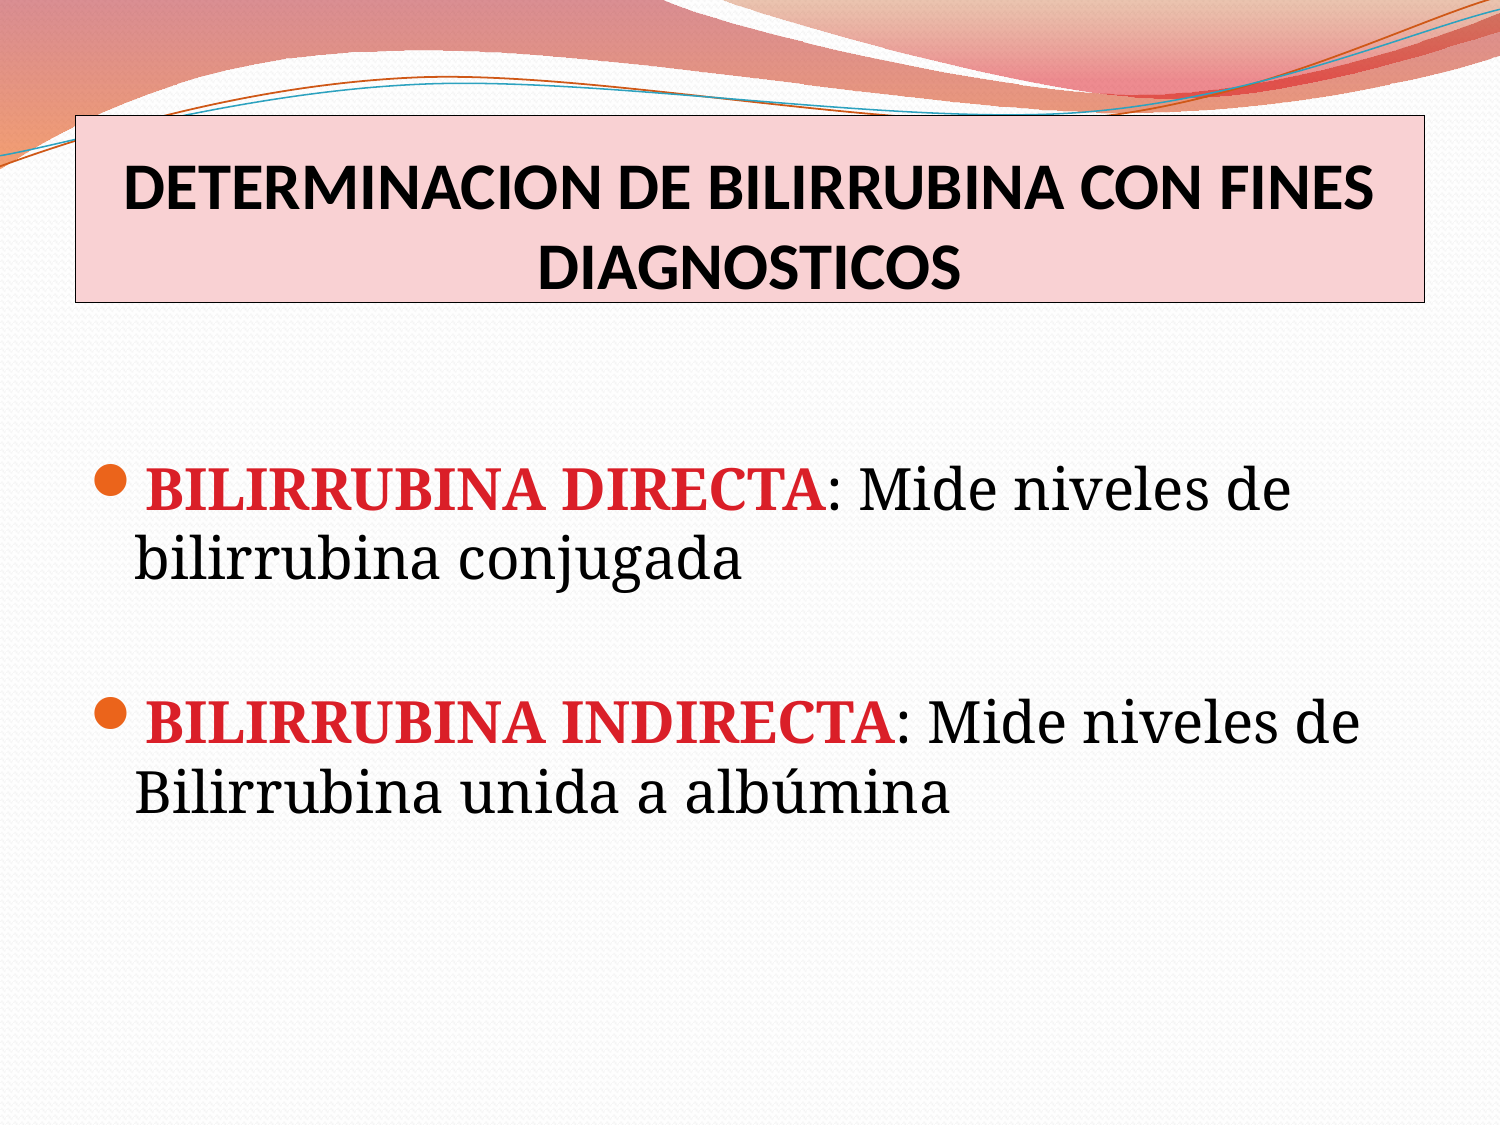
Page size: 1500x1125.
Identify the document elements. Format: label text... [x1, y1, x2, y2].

list BILIRRUBINA DIRECTA: Mide niveles de bilirrubina conjugada BILIRRUBINA INDIRECTA: Mide niveles de Bilirrubina unida a albúmina [75, 444, 1425, 1038]
title DETERMINACION DE BILIRRUBINA CON FINES DIAGNOSTICOS [75, 115, 1425, 303]
